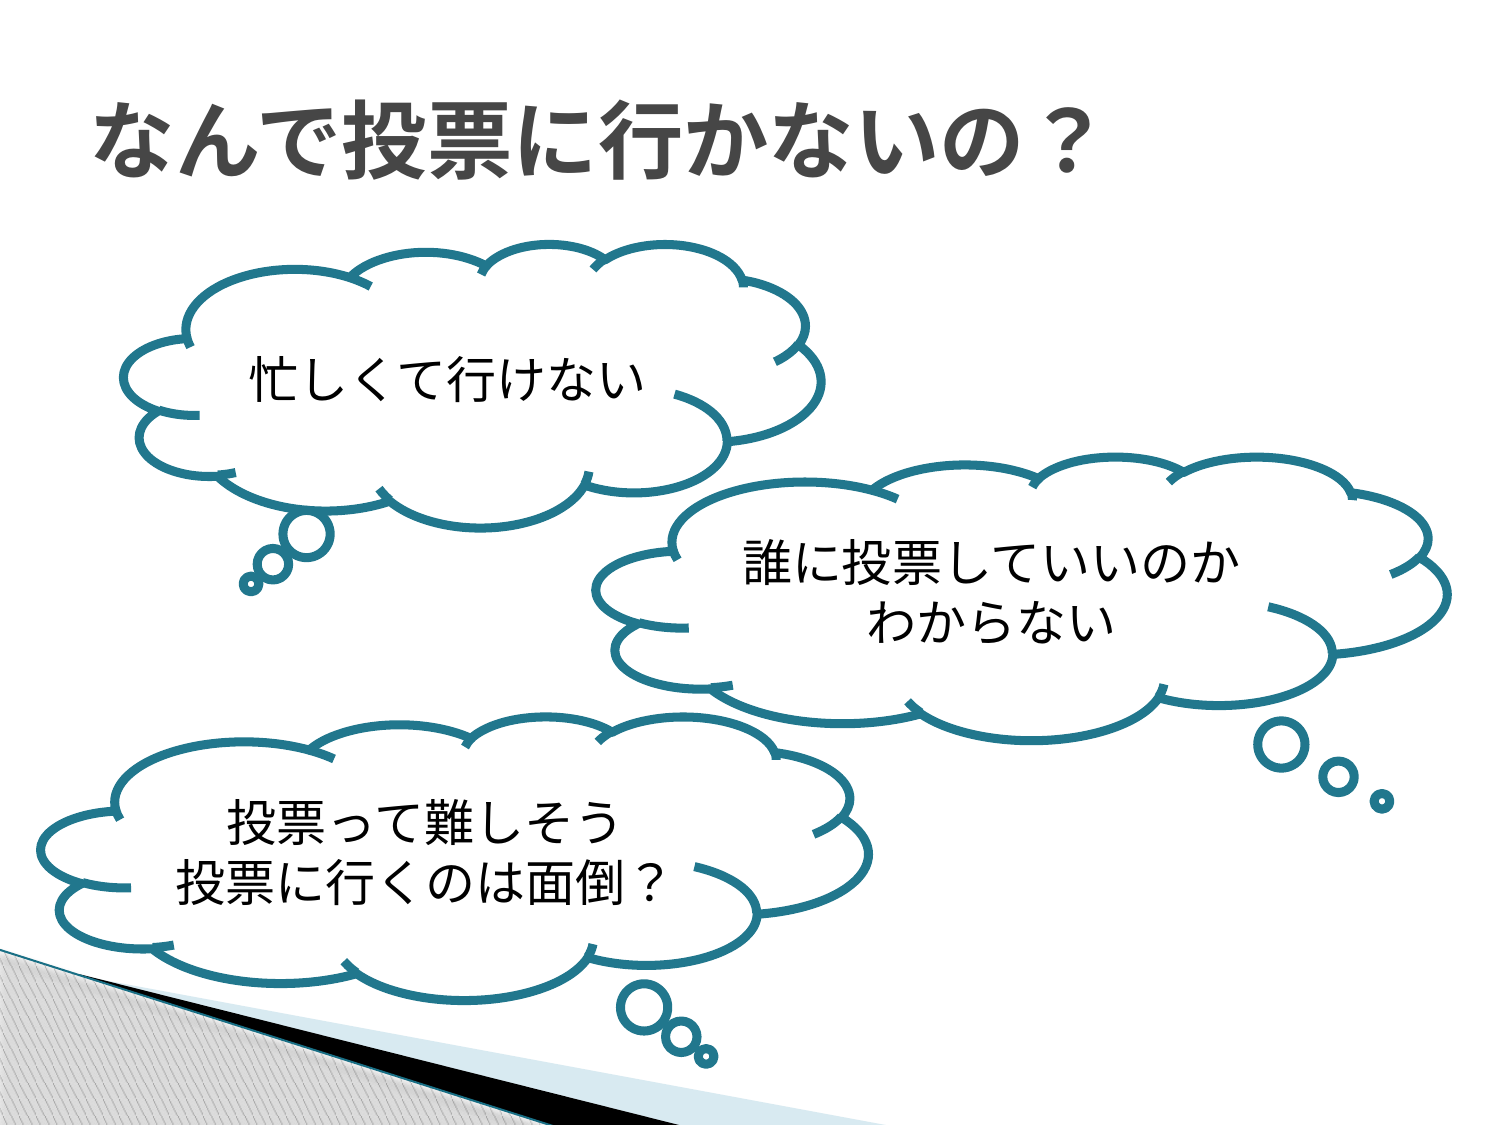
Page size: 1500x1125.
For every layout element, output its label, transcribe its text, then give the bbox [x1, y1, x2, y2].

text_box 誰に投票していいのか わからない [591, 452, 1452, 746]
text_box 投票って難しそう 投票に行くのは面倒？ [615, 979, 719, 1069]
text_box 投票って難しそう 投票に行くのは面倒？ [36, 712, 874, 1006]
text_box 誰に投票していいのか わからない [1369, 789, 1395, 814]
text_box 誰に投票していいのか わからない [1253, 716, 1310, 773]
text_box 誰に投票していいのか わからない [1318, 756, 1359, 798]
text_box 忙しくて行けない [118, 239, 826, 597]
title なんで投票に行かないの？ [75, 45, 1425, 233]
